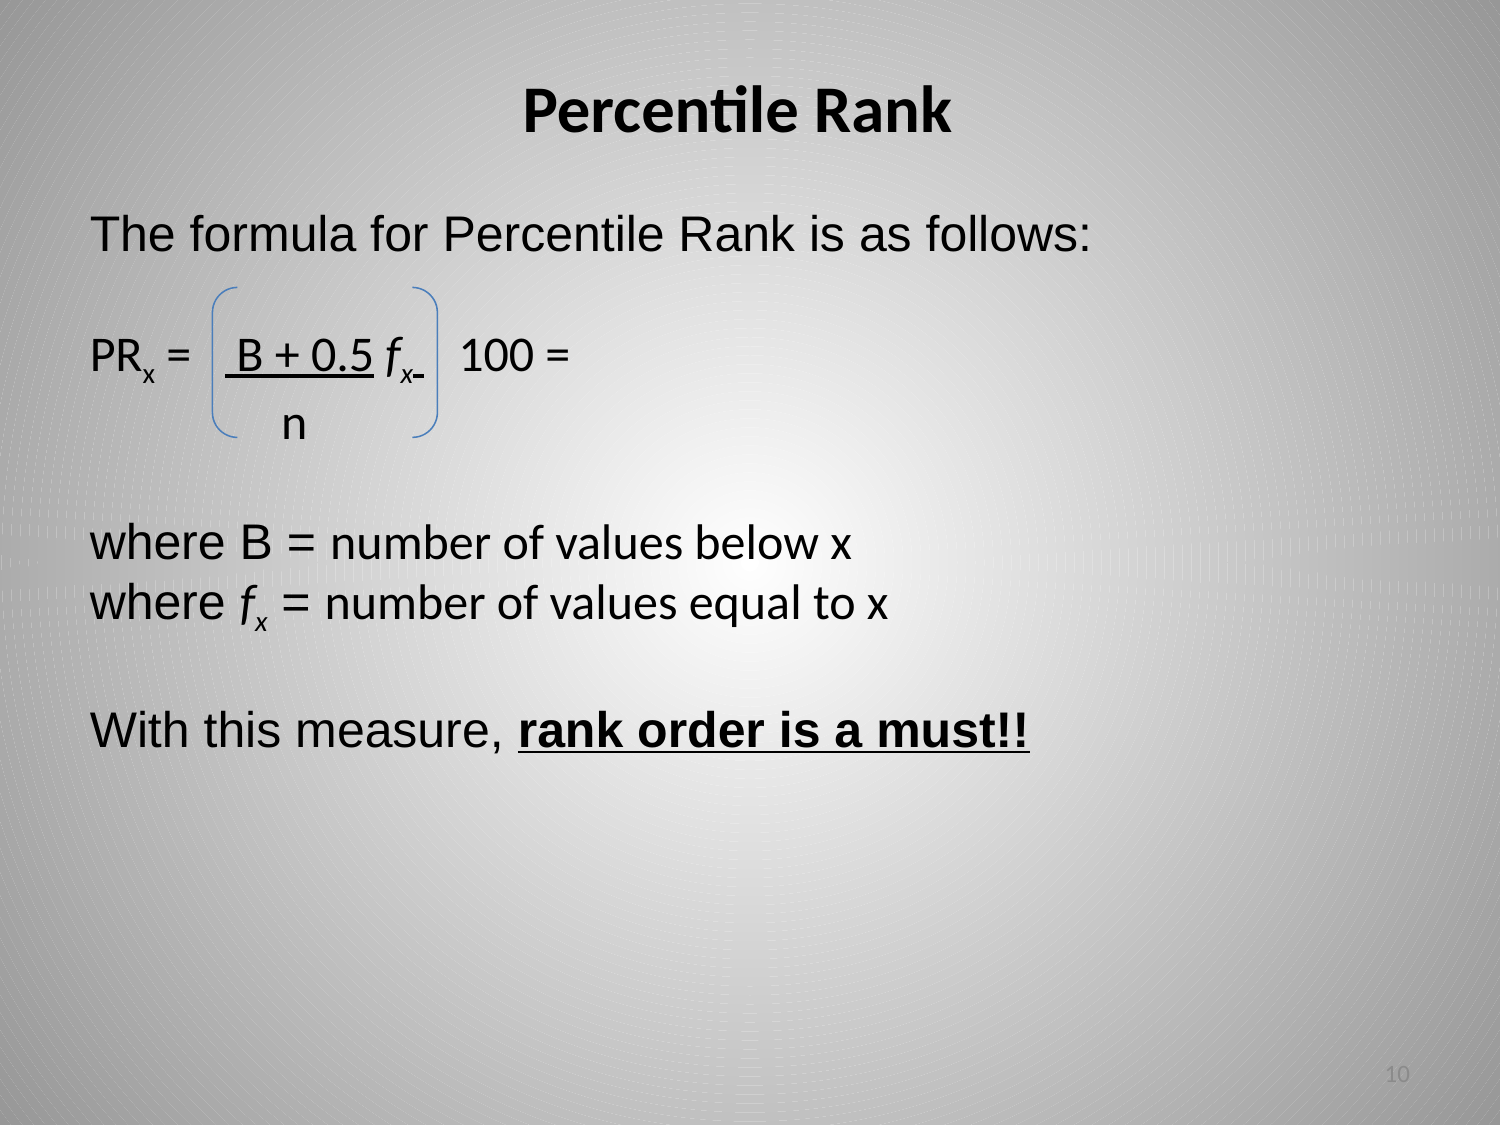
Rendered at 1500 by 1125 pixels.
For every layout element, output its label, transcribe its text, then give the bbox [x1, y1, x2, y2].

text_box [211, 286, 439, 439]
slide_number 10 [1074, 1042, 1425, 1103]
title Percentile Rank [99, 37, 1375, 175]
text_box The formula for Percentile Rank is as follows: PRx = B + 0.5 fx 100 = n where B = number of values below x where fx = number of values equal to x With this measure, rank order is a must!! [74, 193, 1413, 855]
